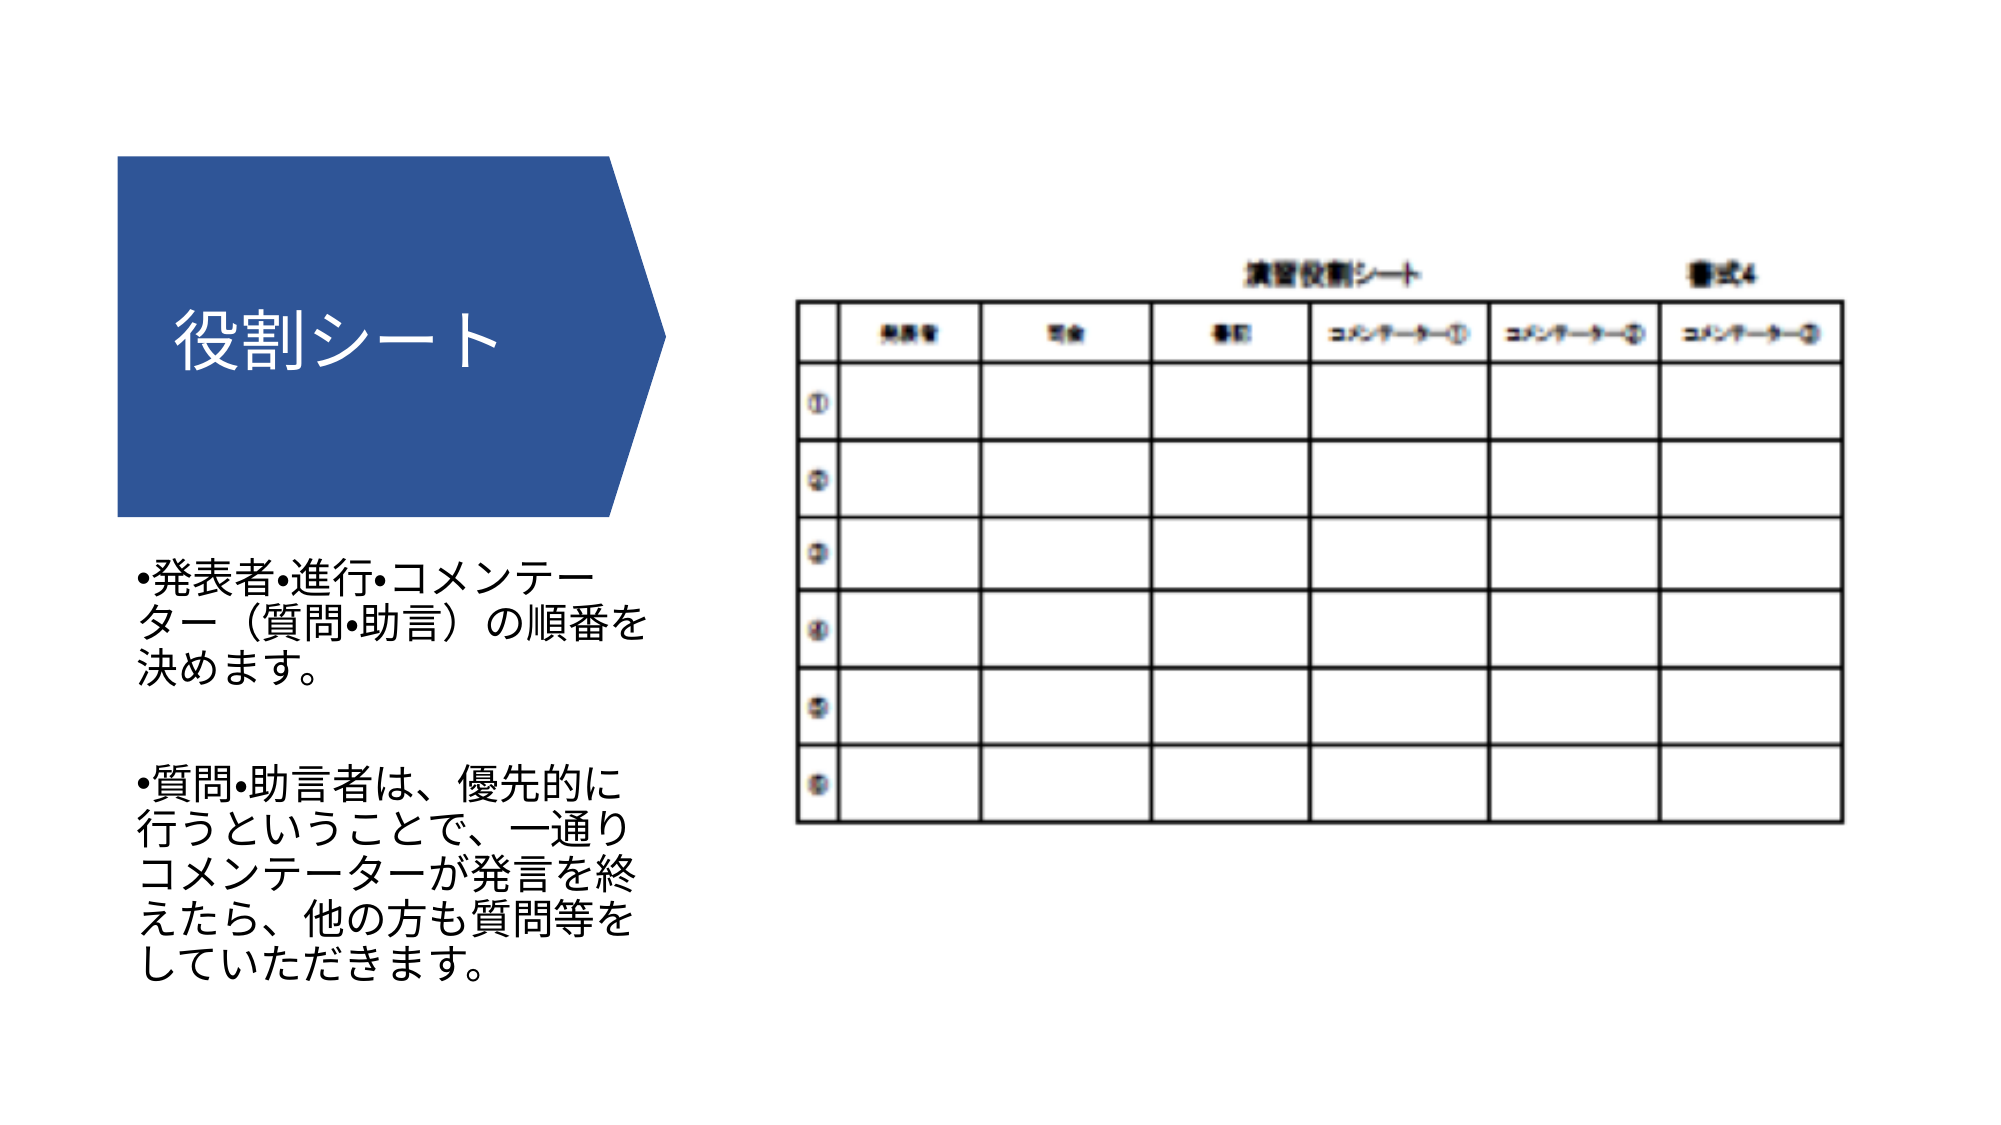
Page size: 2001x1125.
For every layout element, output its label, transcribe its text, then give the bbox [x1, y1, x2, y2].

text_box 発表者・進行・コメンテーター（質問・助言）の順番を決めます。 質問・助言者は、優先的に行うということで、一通りコメンテーターが発言を終えたら、他の方も質問等をしていただきます。 [121, 550, 668, 1059]
title 役割シート [158, 197, 597, 490]
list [764, 198, 1898, 906]
text_box [116, 155, 668, 519]
